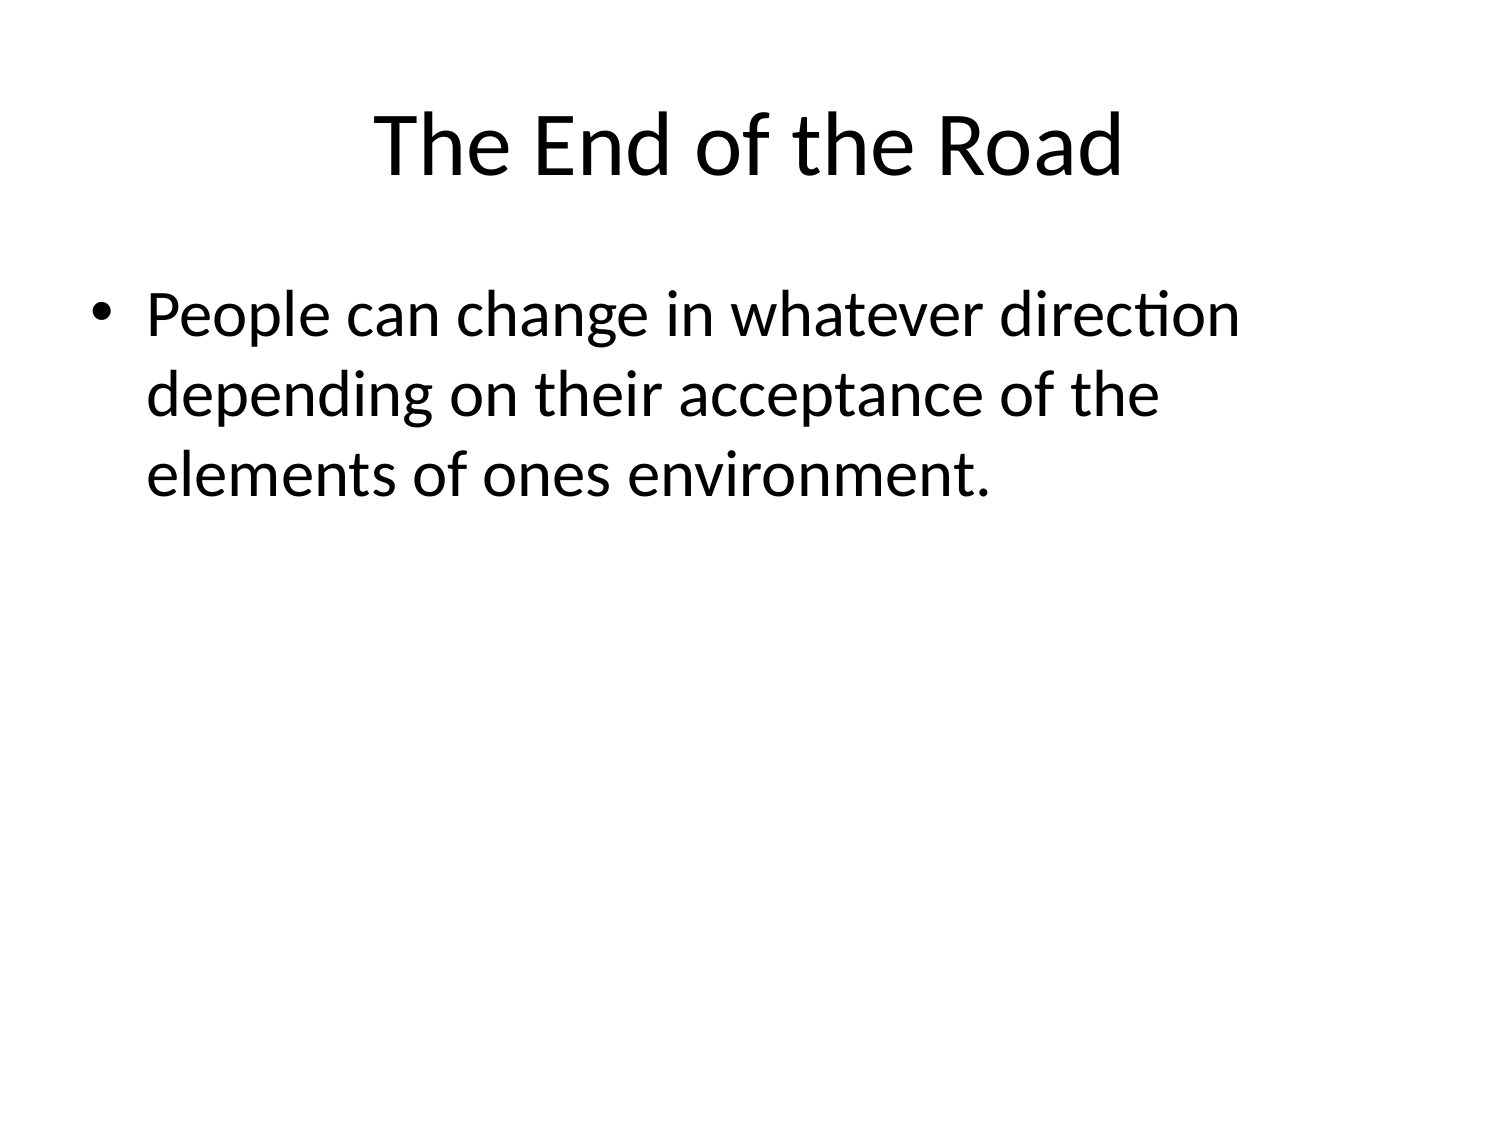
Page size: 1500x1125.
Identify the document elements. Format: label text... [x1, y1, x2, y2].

title The End of the Road [75, 45, 1425, 233]
list People can change in whatever direction depending on their acceptance of the elements of ones environment. [75, 262, 1425, 1005]
